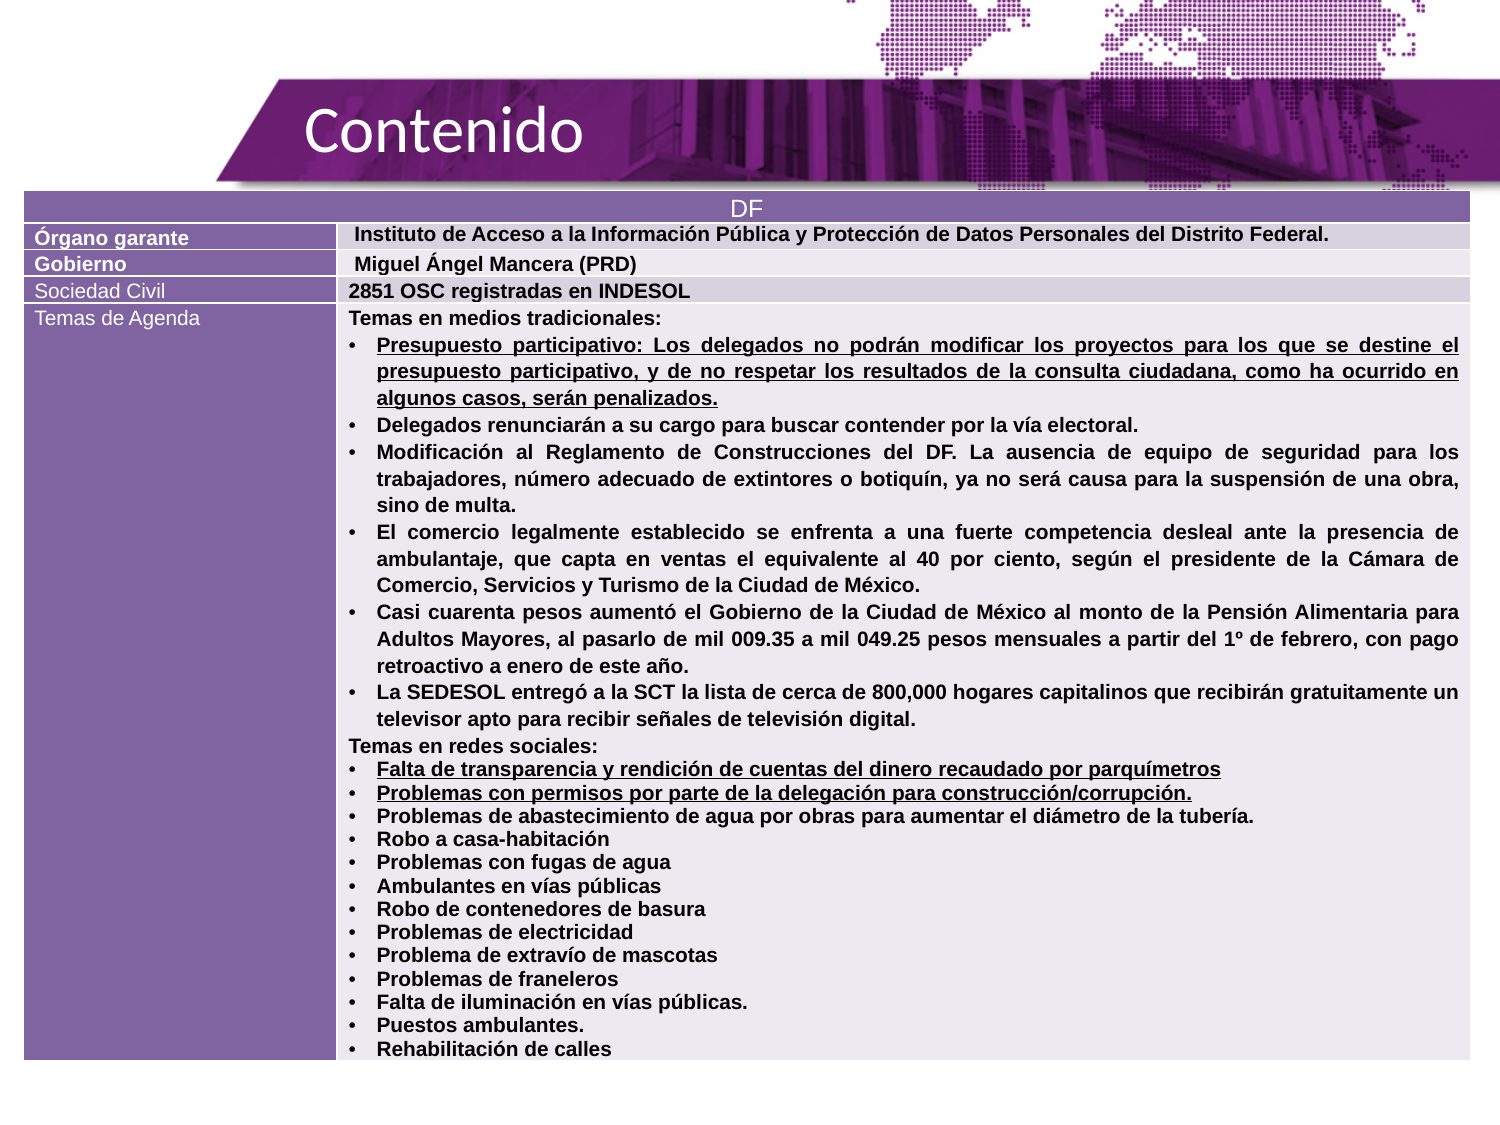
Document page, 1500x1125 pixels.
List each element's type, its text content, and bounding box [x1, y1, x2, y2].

table_cell Sociedad Civil [24, 277, 336, 302]
table_cell Gobierno [24, 250, 336, 275]
picture [0, 0, 1500, 1125]
table_cell Miguel Ángel Mancera (PRD) [338, 250, 1470, 275]
table_header DF [24, 191, 1470, 222]
table_cell 2851 OSC registradas en INDESOL [338, 277, 1470, 302]
table_cell Temas de Agenda [24, 304, 336, 1060]
table_cell Órgano garante [24, 224, 336, 249]
table_cell Temas en medios tradicionales: Presupuesto participativo: Los delegados no podrán modificar los proyectos para los que se destine el presupuesto participativo, y de no respetar los resultados de la consulta ciudadana, como ha ocurrido en algunos casos, serán penalizados. Delegados renunciarán a su cargo para buscar contender por la vía electoral. Modificación al Reglamento de Construcciones del DF. La ausencia de equipo de seguridad para los trabajadores, número adecuado de extintores o botiquín, ya no será causa para la suspensión de una obra, sino de multa. El comercio legalmente establecido se enfrenta a una fuerte competencia desleal ante la presencia de ambulantaje, que capta en ventas el equivalente al 40 por ciento, según el presidente de la Cámara de Comercio, Servicios y Turismo de la Ciudad de México. Casi cuarenta pesos aumentó el Gobierno de la Ciudad de México al monto de la Pensión Alimentaria para Adultos Mayores, al pasarlo de mil 009.35 a mil 049.25 pesos mensuales a partir del 1º de febrero, con pago retroactivo a enero de este año. La SEDESOL entregó a la SCT la lista de cerca de 800,000 hogares capitalinos que recibirán gratuitamente un televisor apto para recibir señales de televisión digital. Temas en redes sociales: Falta de transparencia y rendición de cuentas del dinero recaudado por parquímetros Problemas con permisos por parte de la delegación para construcción/corrupción. Problemas de abastecimiento de agua por obras para aumentar el diámetro de la tubería. Robo a casa-habitación Problemas con fugas de agua Ambulantes en vías públicas Robo de contenedores de basura Problemas de electricidad Problema de extravío de mascotas Problemas de franeleros Falta de iluminación en vías públicas. Puestos ambulantes. Rehabilitación de calles [338, 304, 1470, 1060]
title Contenido [289, 78, 1463, 175]
table_cell Instituto de Acceso a la Información Pública y Protección de Datos Personales del Distrito Federal. [338, 224, 1470, 249]
